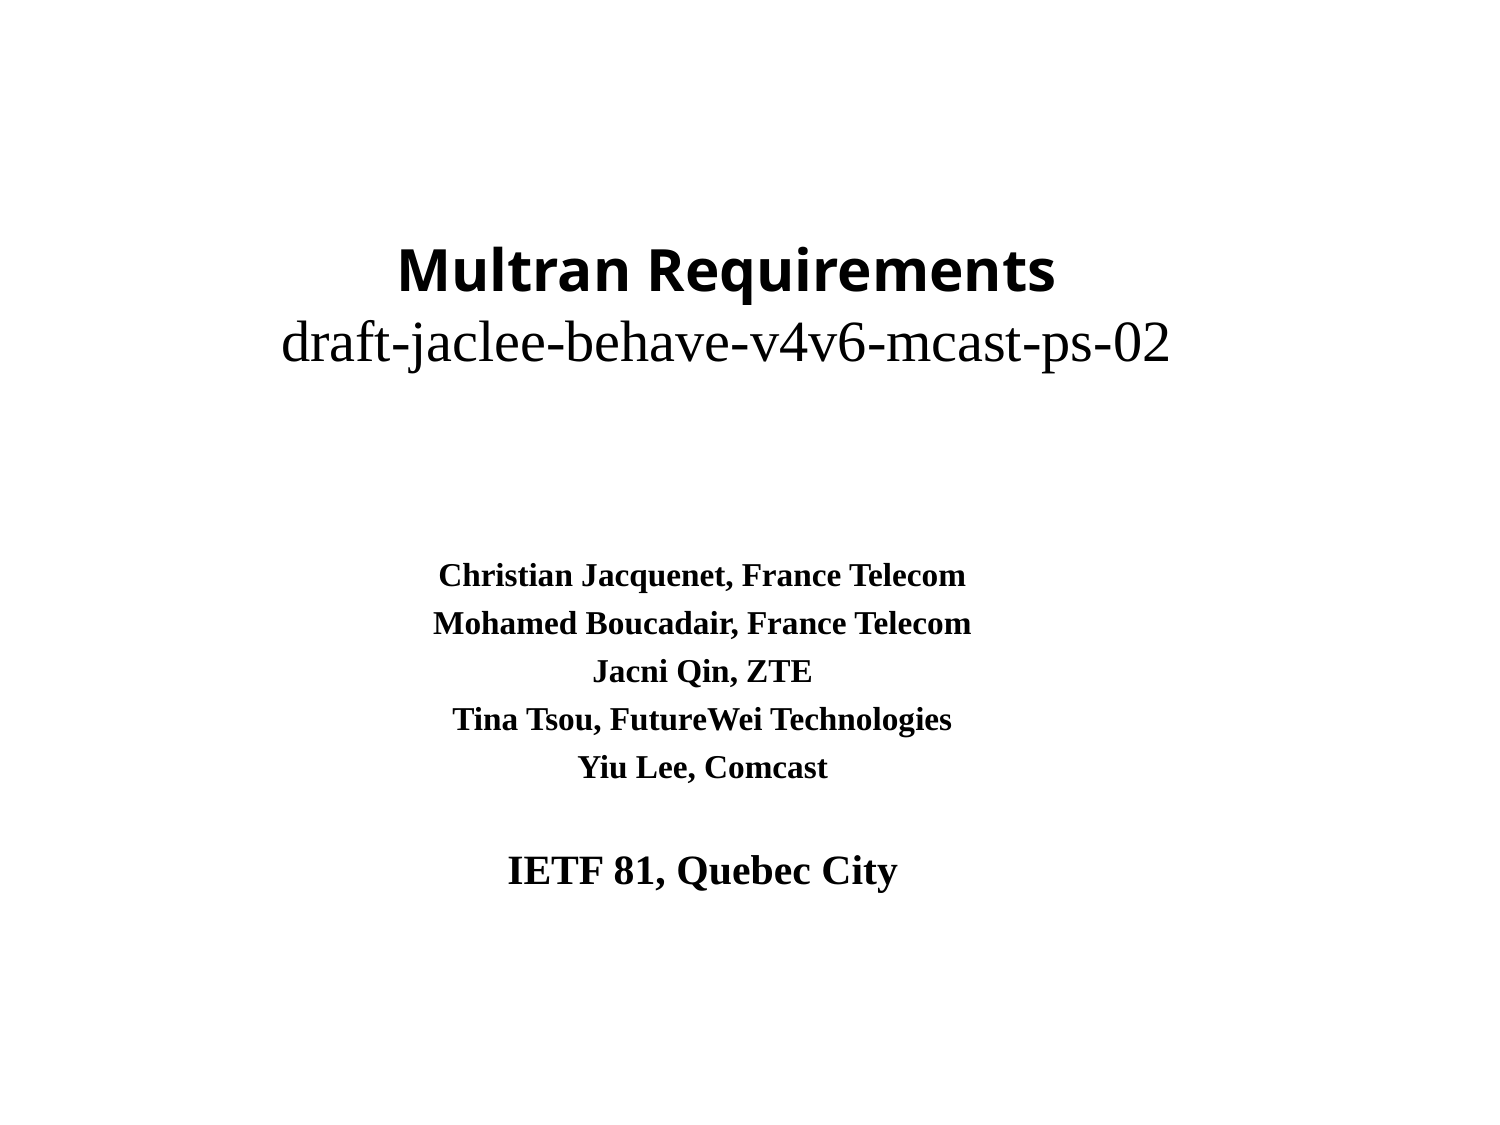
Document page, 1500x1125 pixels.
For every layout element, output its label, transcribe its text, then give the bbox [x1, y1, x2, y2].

text_box Christian Jacquenet, France Telecom Mohamed Boucadair, France Telecom Jacni Qin, ZTE Tina Tsou, FutureWei Technologies Yiu Lee, Comcast IETF 81, Quebec City [53, 538, 1353, 1024]
title Multran Requirements draft-jaclee-behave-v4v6-mcast-ps-02 [17, 125, 1436, 482]
